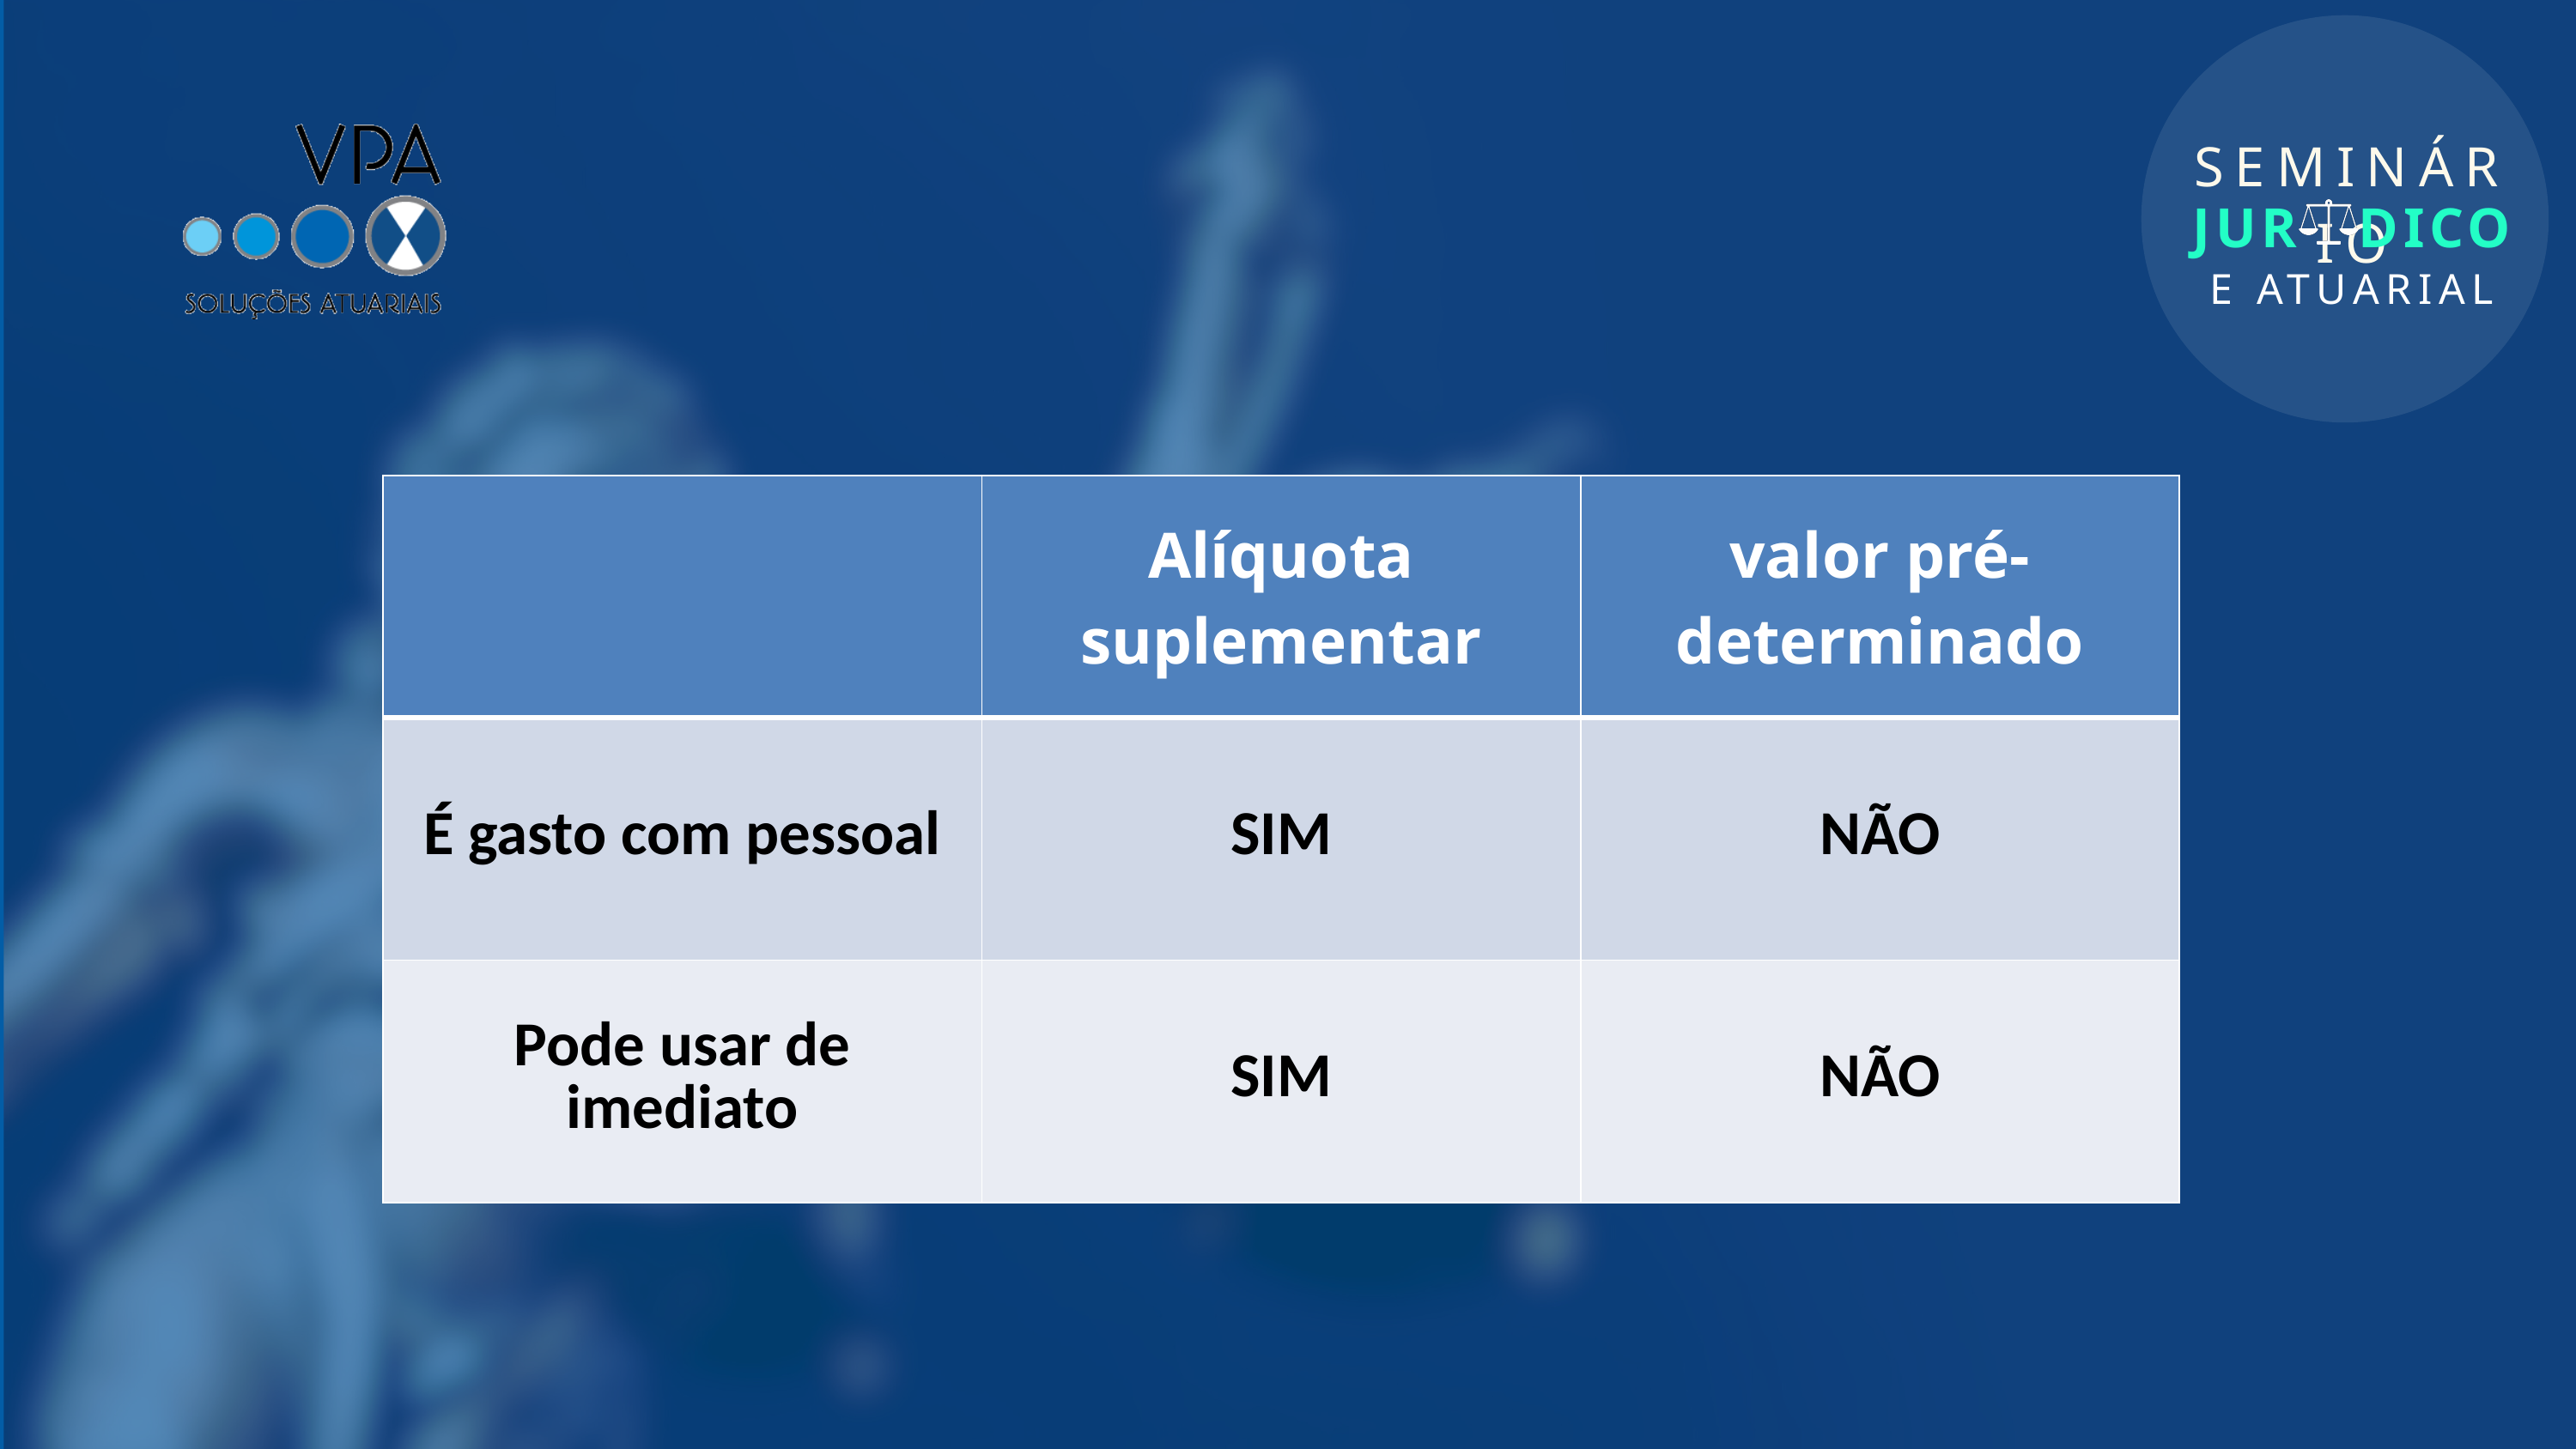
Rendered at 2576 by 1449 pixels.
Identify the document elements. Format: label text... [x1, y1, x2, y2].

table_header valor pré-determinado [1582, 476, 2178, 715]
table_cell NÃO [1582, 961, 2178, 1202]
table_cell NÃO [1582, 720, 2178, 960]
text_box [3, 0, 2576, 1449]
table_header [384, 476, 981, 715]
picture [182, 123, 448, 320]
table_cell SIM [982, 961, 1580, 1202]
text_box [2141, 15, 2549, 423]
table_cell SIM [982, 720, 1580, 960]
table_header Alíquota suplementar [982, 476, 1580, 715]
table_cell Pode usar de imediato [384, 961, 981, 1202]
table_cell É gasto com pessoal [384, 720, 981, 960]
